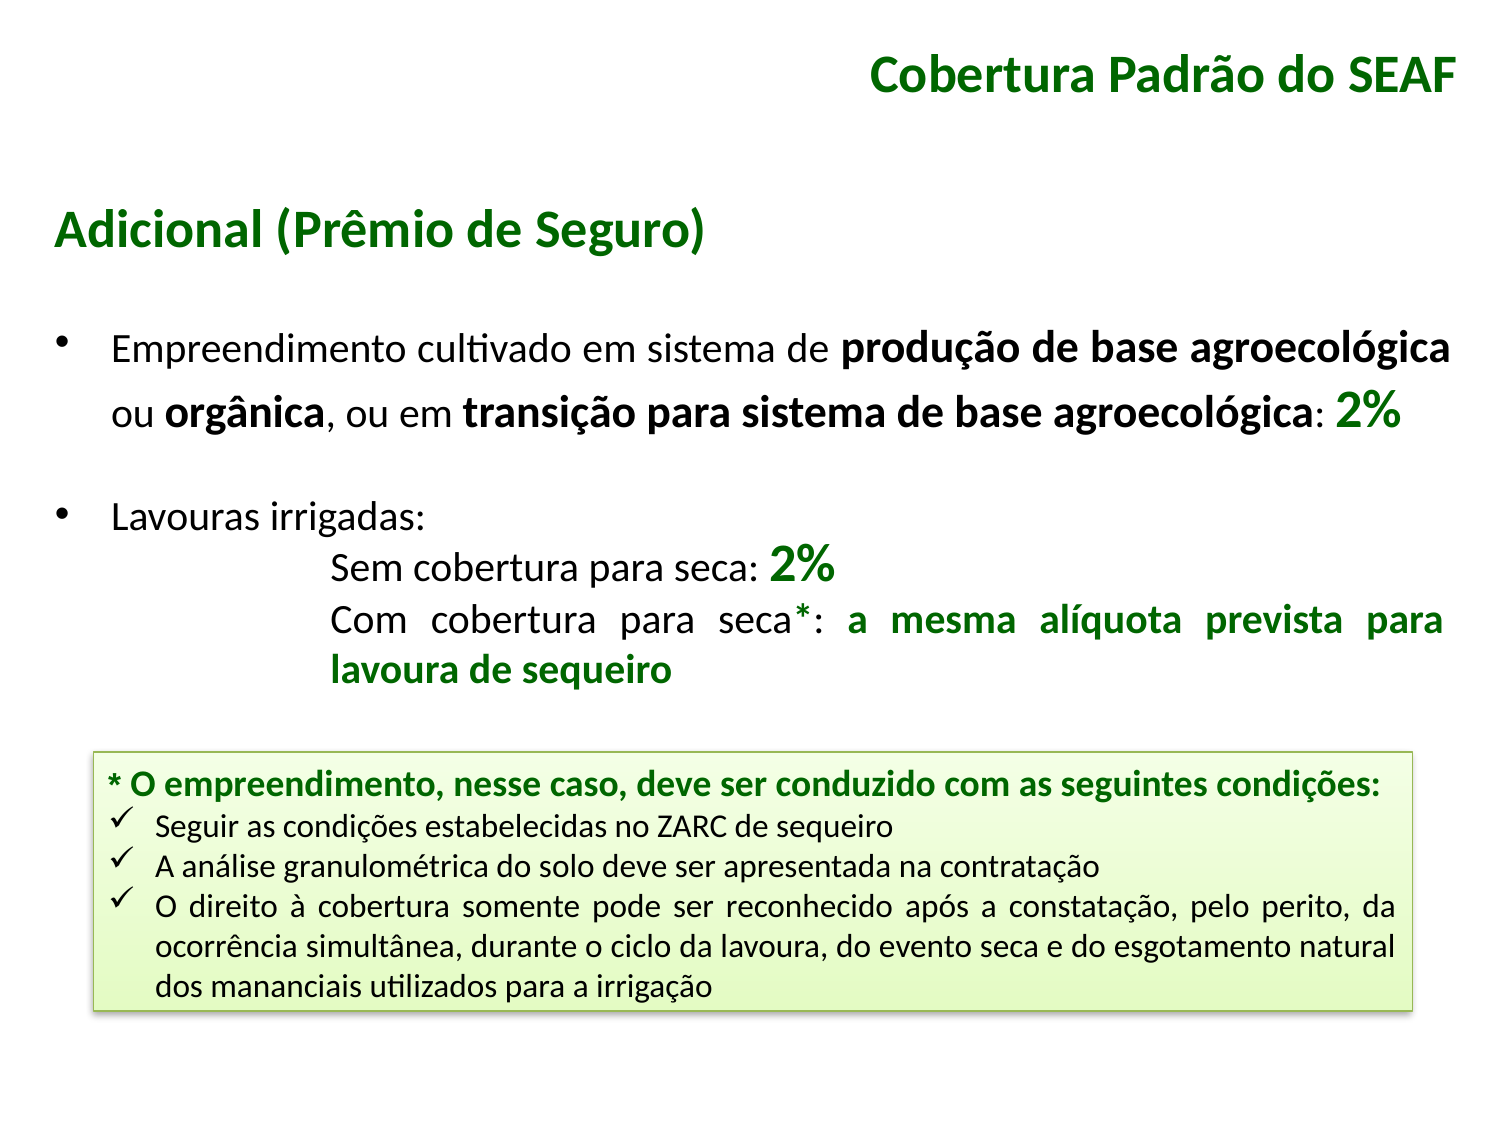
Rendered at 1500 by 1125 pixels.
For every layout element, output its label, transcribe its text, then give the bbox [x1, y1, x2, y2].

text_box Cobertura Padrão do SEAF [862, 30, 1466, 111]
text_box Sem cobertura para seca: 2% Com cobertura para seca*: a mesma alíquota prevista para lavoura de sequeiro [315, 519, 1459, 700]
text_box * O empreendimento, nesse caso, deve ser conduzido com as seguintes condições: Seguir as condições estabelecidas no ZARC de sequeiro A análise granulométrica do solo deve ser apresentada na contratação O direito à cobertura somente pode ser reconhecido após a constatação, pelo perito, da ocorrência simultânea, durante o ciclo da lavoura, do evento seca e do esgotamento natural dos mananciais utilizados para a irrigação [93, 751, 1413, 1012]
text_box Adicional (Prêmio de Seguro) Empreendimento cultivado em sistema de produção de base agroecológica ou orgânica, ou em transição para sistema de base agroecológica: 2% Lavouras irrigadas: [47, 135, 1459, 546]
